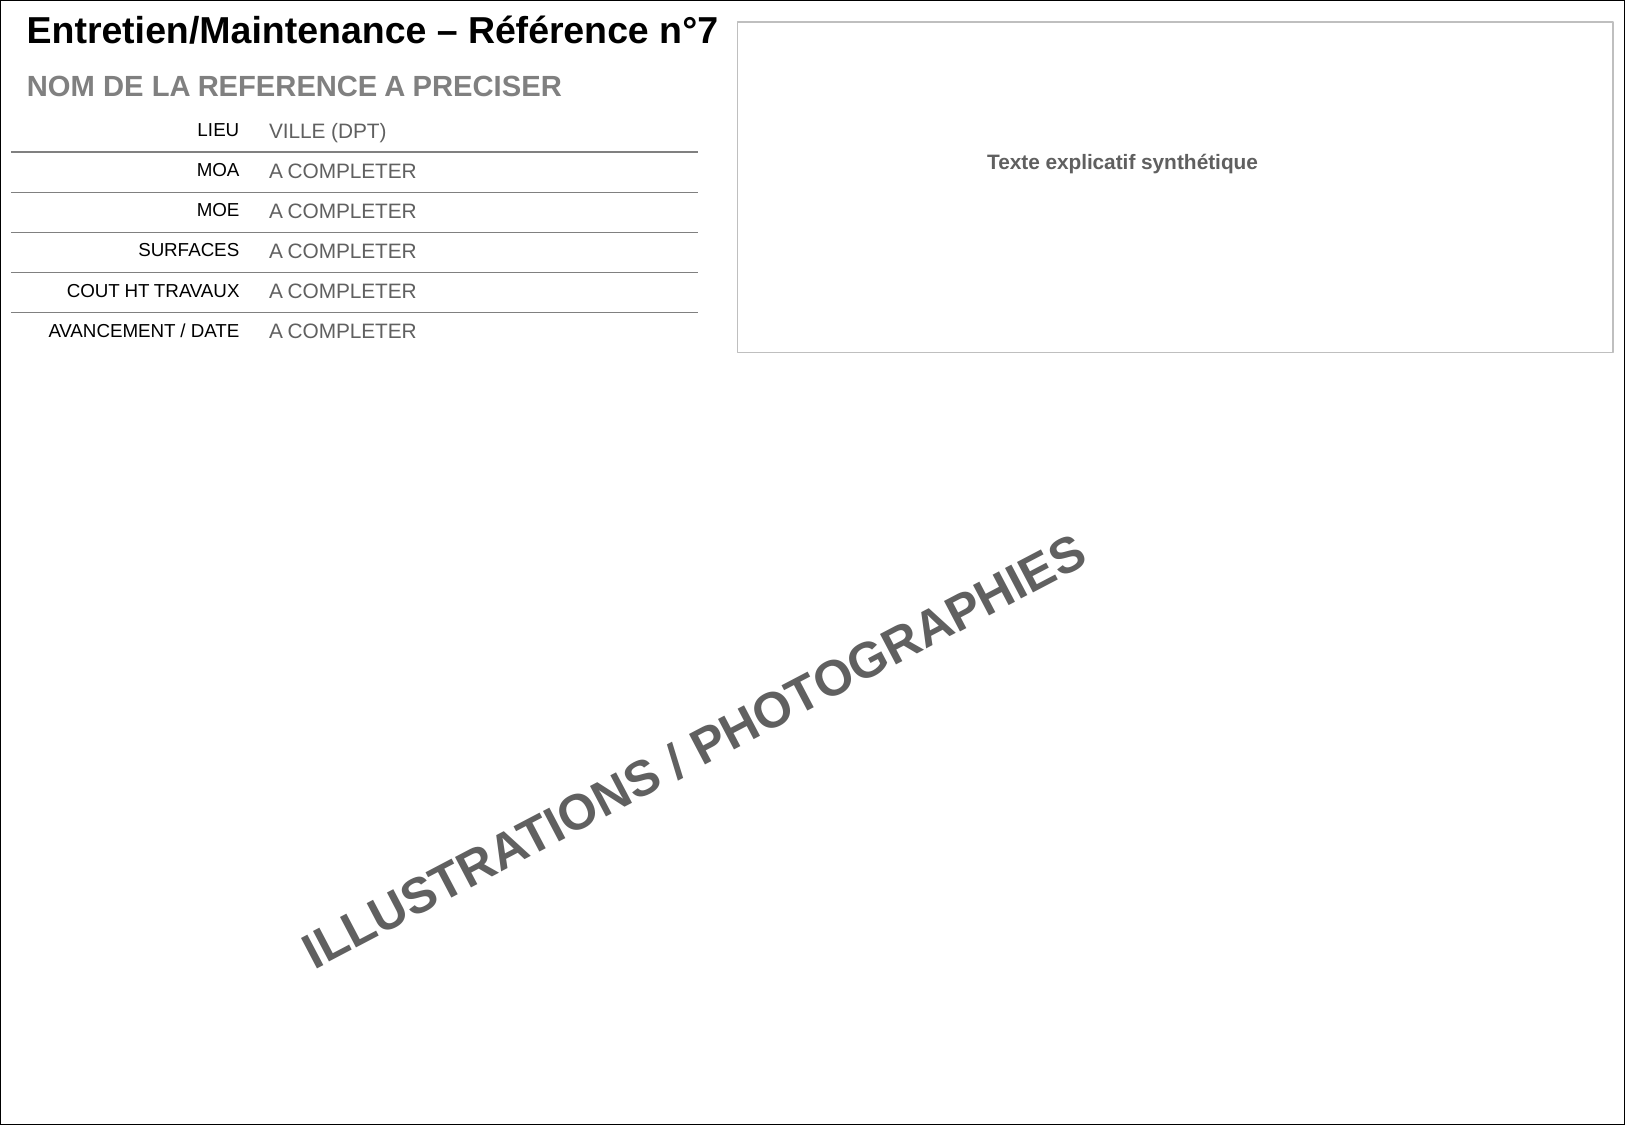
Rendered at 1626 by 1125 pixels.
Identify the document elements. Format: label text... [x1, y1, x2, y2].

table_cell A COMPLETER [255, 313, 696, 352]
table_cell COUT HT TRAVAUX [13, 273, 253, 312]
table_cell MOA [13, 153, 253, 192]
text_box ILLUSTRATIONS / PHOTOGRAPHIES [274, 403, 1316, 1014]
table_cell MOE [13, 193, 253, 232]
text_box [737, 22, 1614, 353]
table_cell LIEU [13, 113, 253, 151]
table_cell VILLE (DPT) [255, 113, 696, 151]
table_cell A COMPLETER [255, 273, 696, 312]
table_cell SURFACES [13, 233, 253, 272]
table_cell A COMPLETER [255, 233, 696, 272]
table_header NOM DE LA REFERENCE A PRECISER [13, 63, 696, 111]
table_cell AVANCEMENT / DATE [13, 313, 253, 352]
text_box Entretien/Maintenance – Référence n°7 [11, 0, 827, 59]
table_cell A COMPLETER [255, 153, 696, 192]
table_cell A COMPLETER [255, 193, 696, 232]
